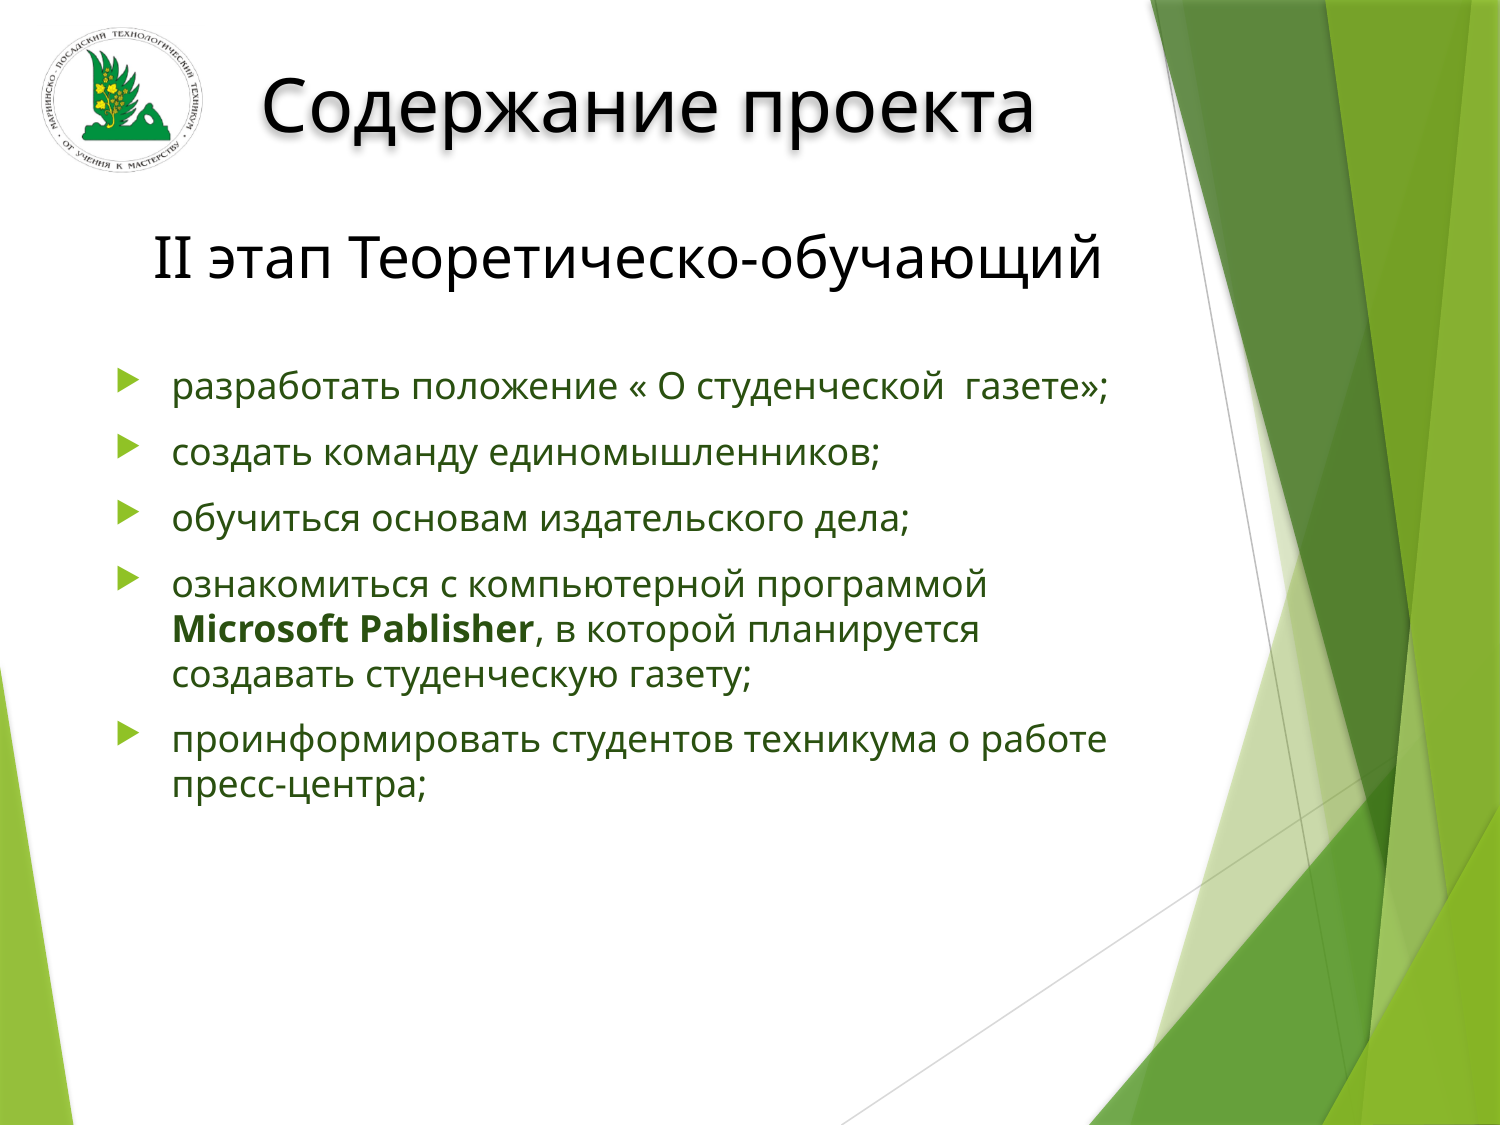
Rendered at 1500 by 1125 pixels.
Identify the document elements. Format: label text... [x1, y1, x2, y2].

text_box Содержание проекта [209, 50, 1181, 150]
picture [36, 24, 205, 175]
title II этап Теоретическо-обучающий [138, 212, 1181, 325]
list разработать положение « О студенческой газете»; создать команду единомышленников; обучиться основам издательского дела; ознакомиться с компьютерной программой Microsoft Pablisher, в которой планируется создавать студенческую газету; проинформировать студентов техникума о работе пресс-центра; [99, 354, 1142, 992]
